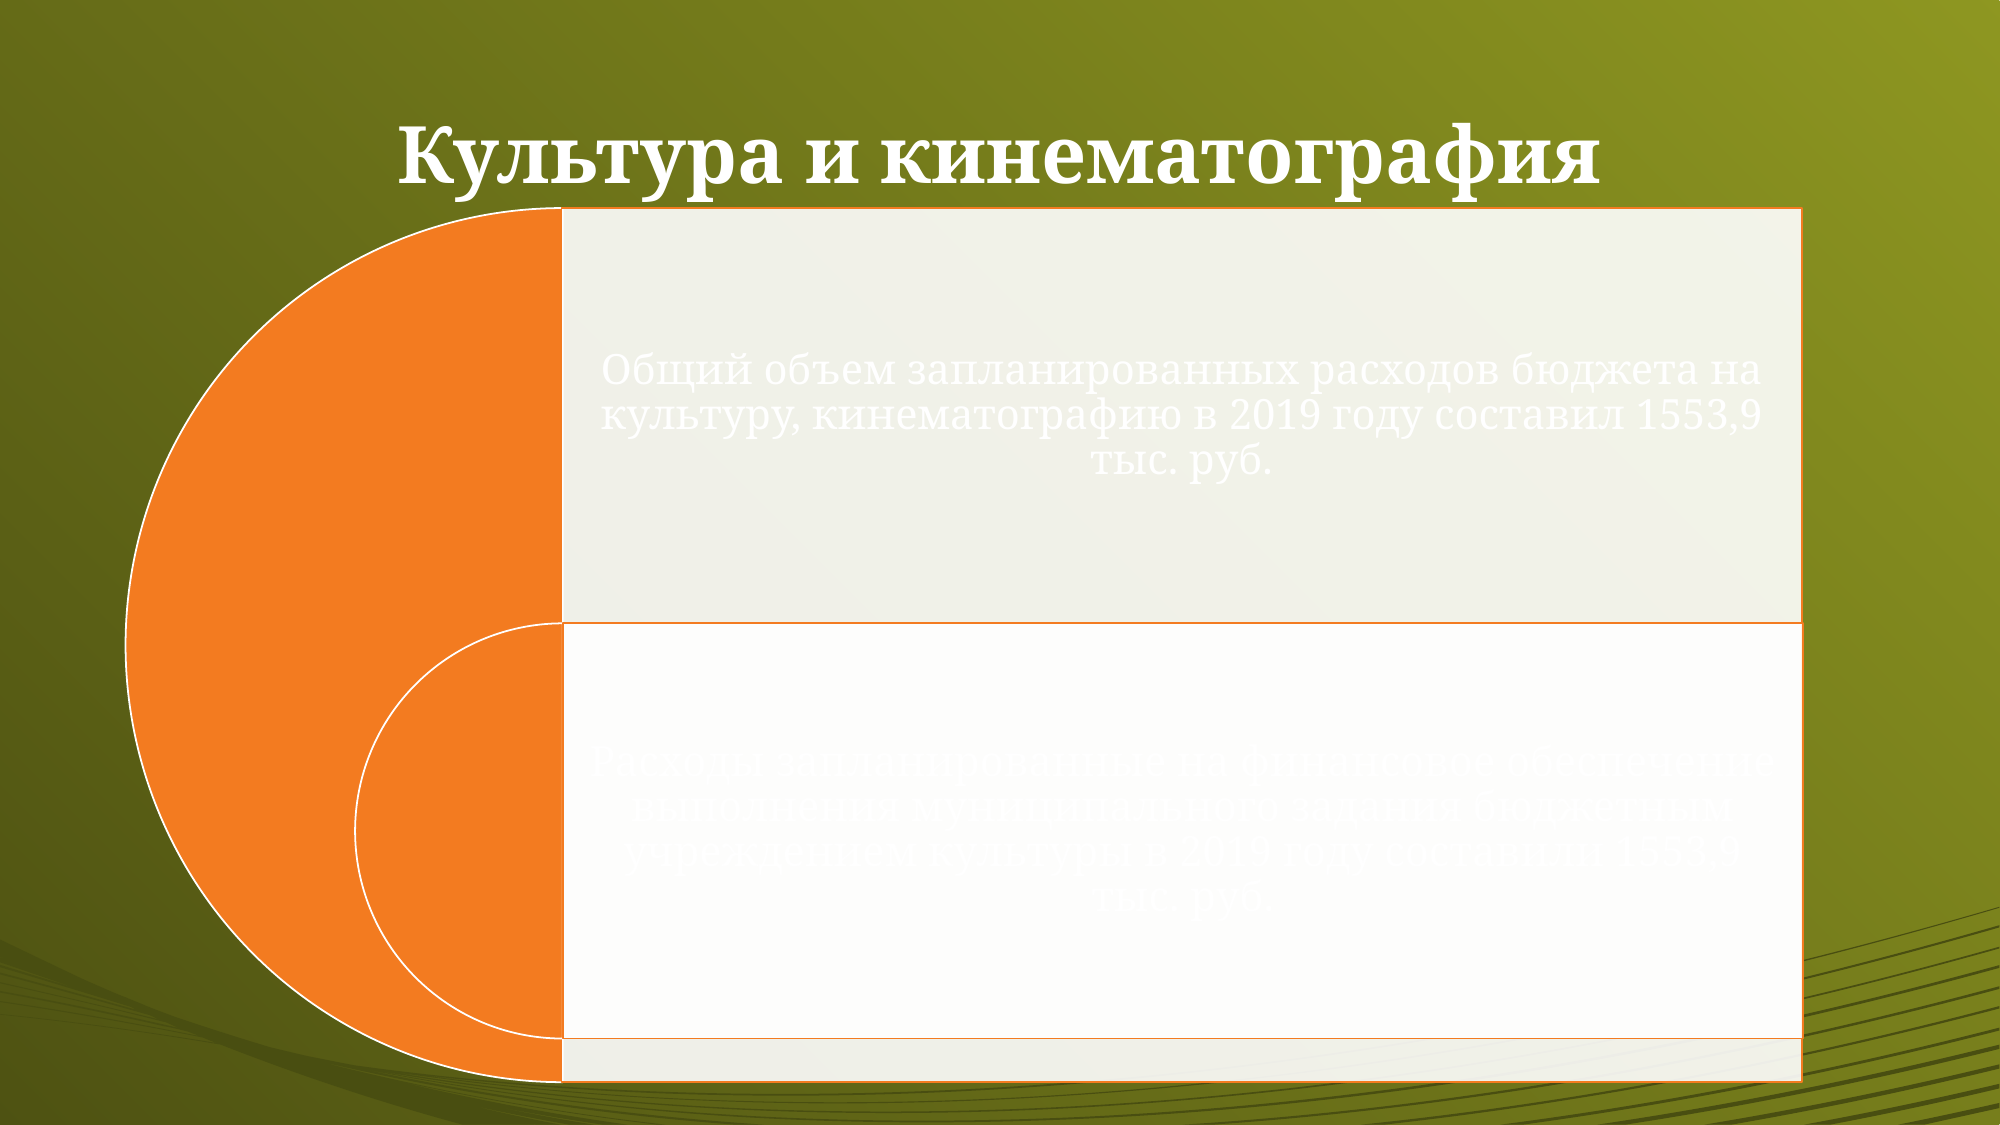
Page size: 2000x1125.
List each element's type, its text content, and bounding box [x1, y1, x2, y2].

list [125, 207, 1804, 1083]
title Культура и кинематография [249, 65, 1750, 200]
